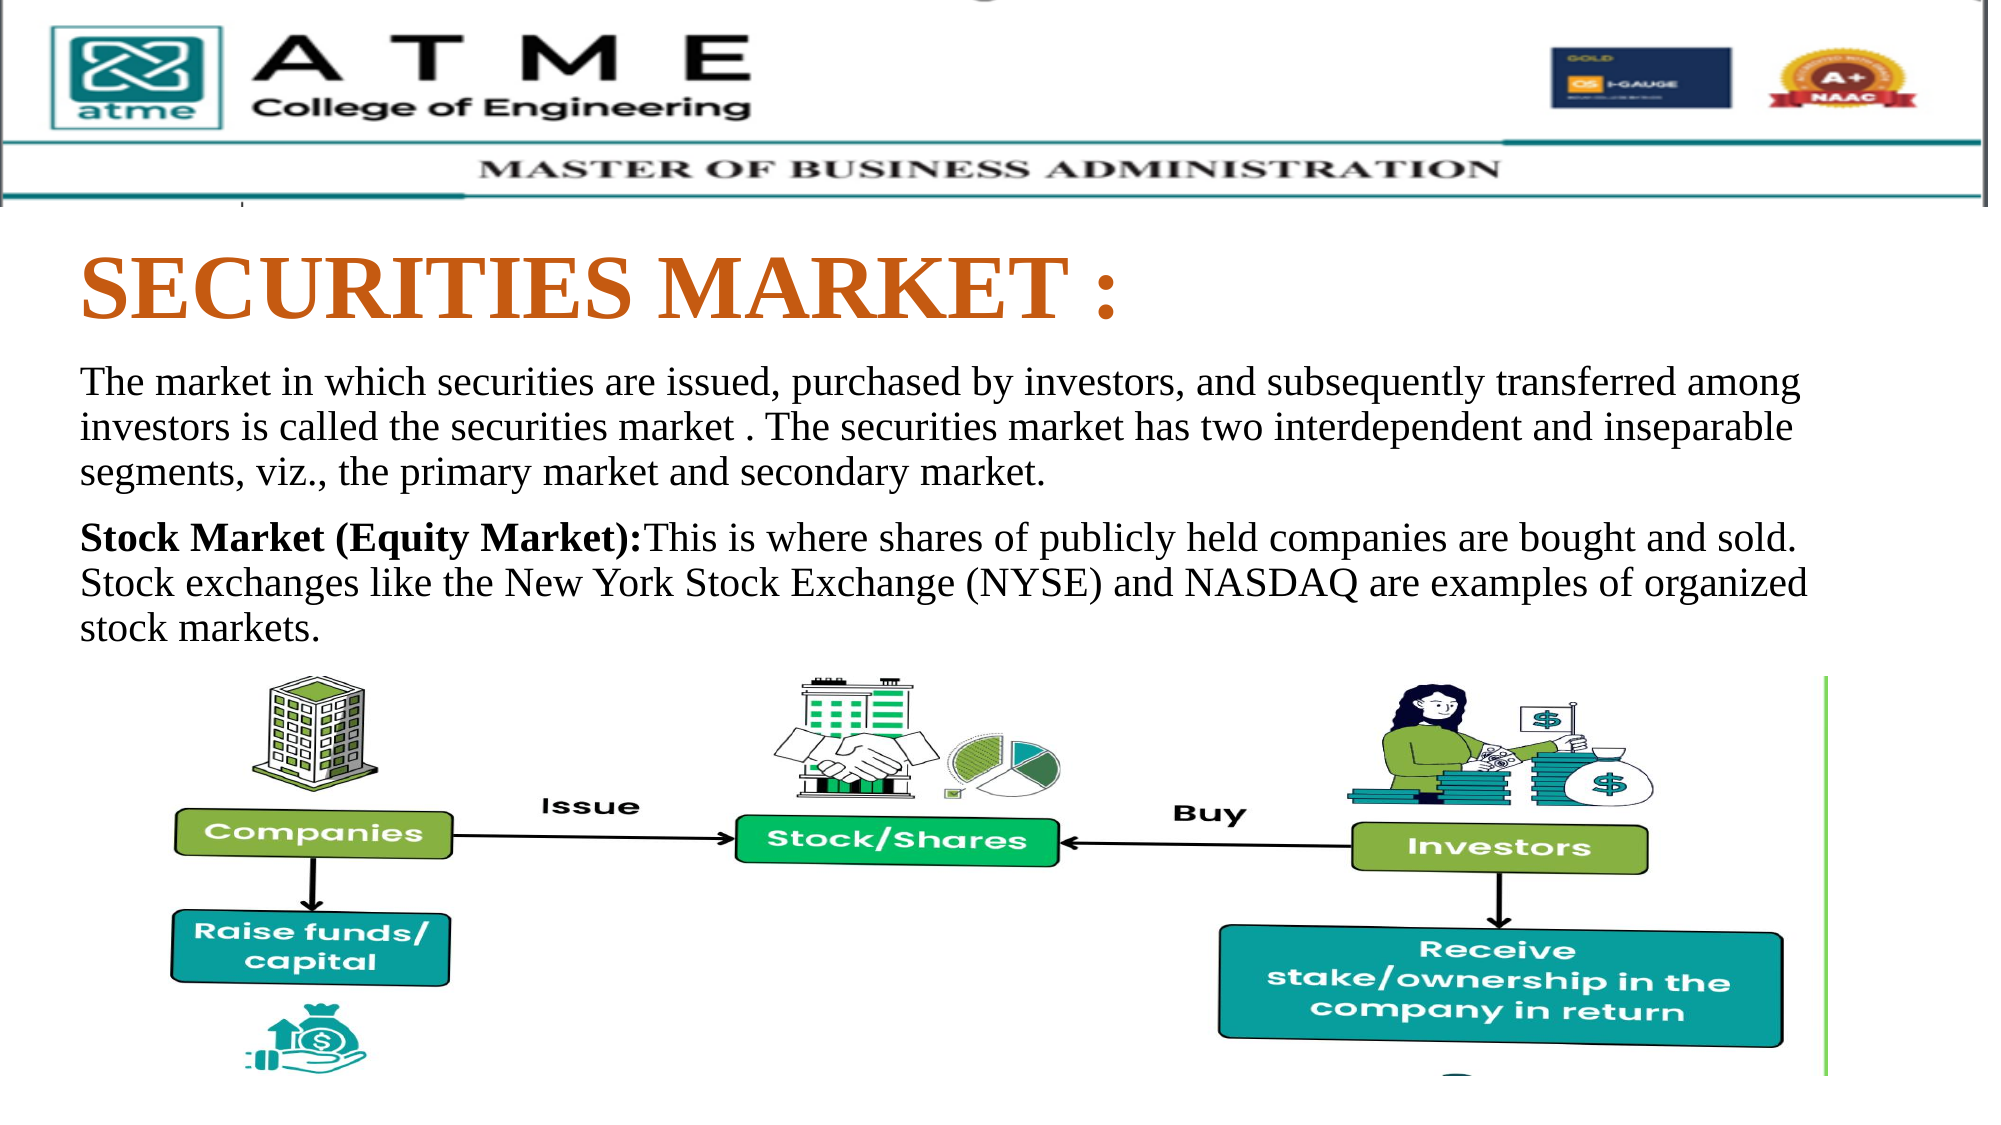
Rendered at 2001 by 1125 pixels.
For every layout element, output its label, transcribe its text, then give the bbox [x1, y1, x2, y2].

picture [152, 676, 1828, 1076]
list SECURITIES MARKET : The market in which securities are issued, purchased by investors, and subsequently transferred among investors is called the securities market . The securities market has two interdependent and inseparable segments, viz., the primary market and secondary market. Stock Market (Equity Market):This is where shares of publicly held companies are bought and sold. Stock exchanges like the New York Stock Exchange (NYSE) and NASDAQ are examples of organized stock markets. [64, 231, 1915, 1014]
picture [0, 0, 1988, 207]
